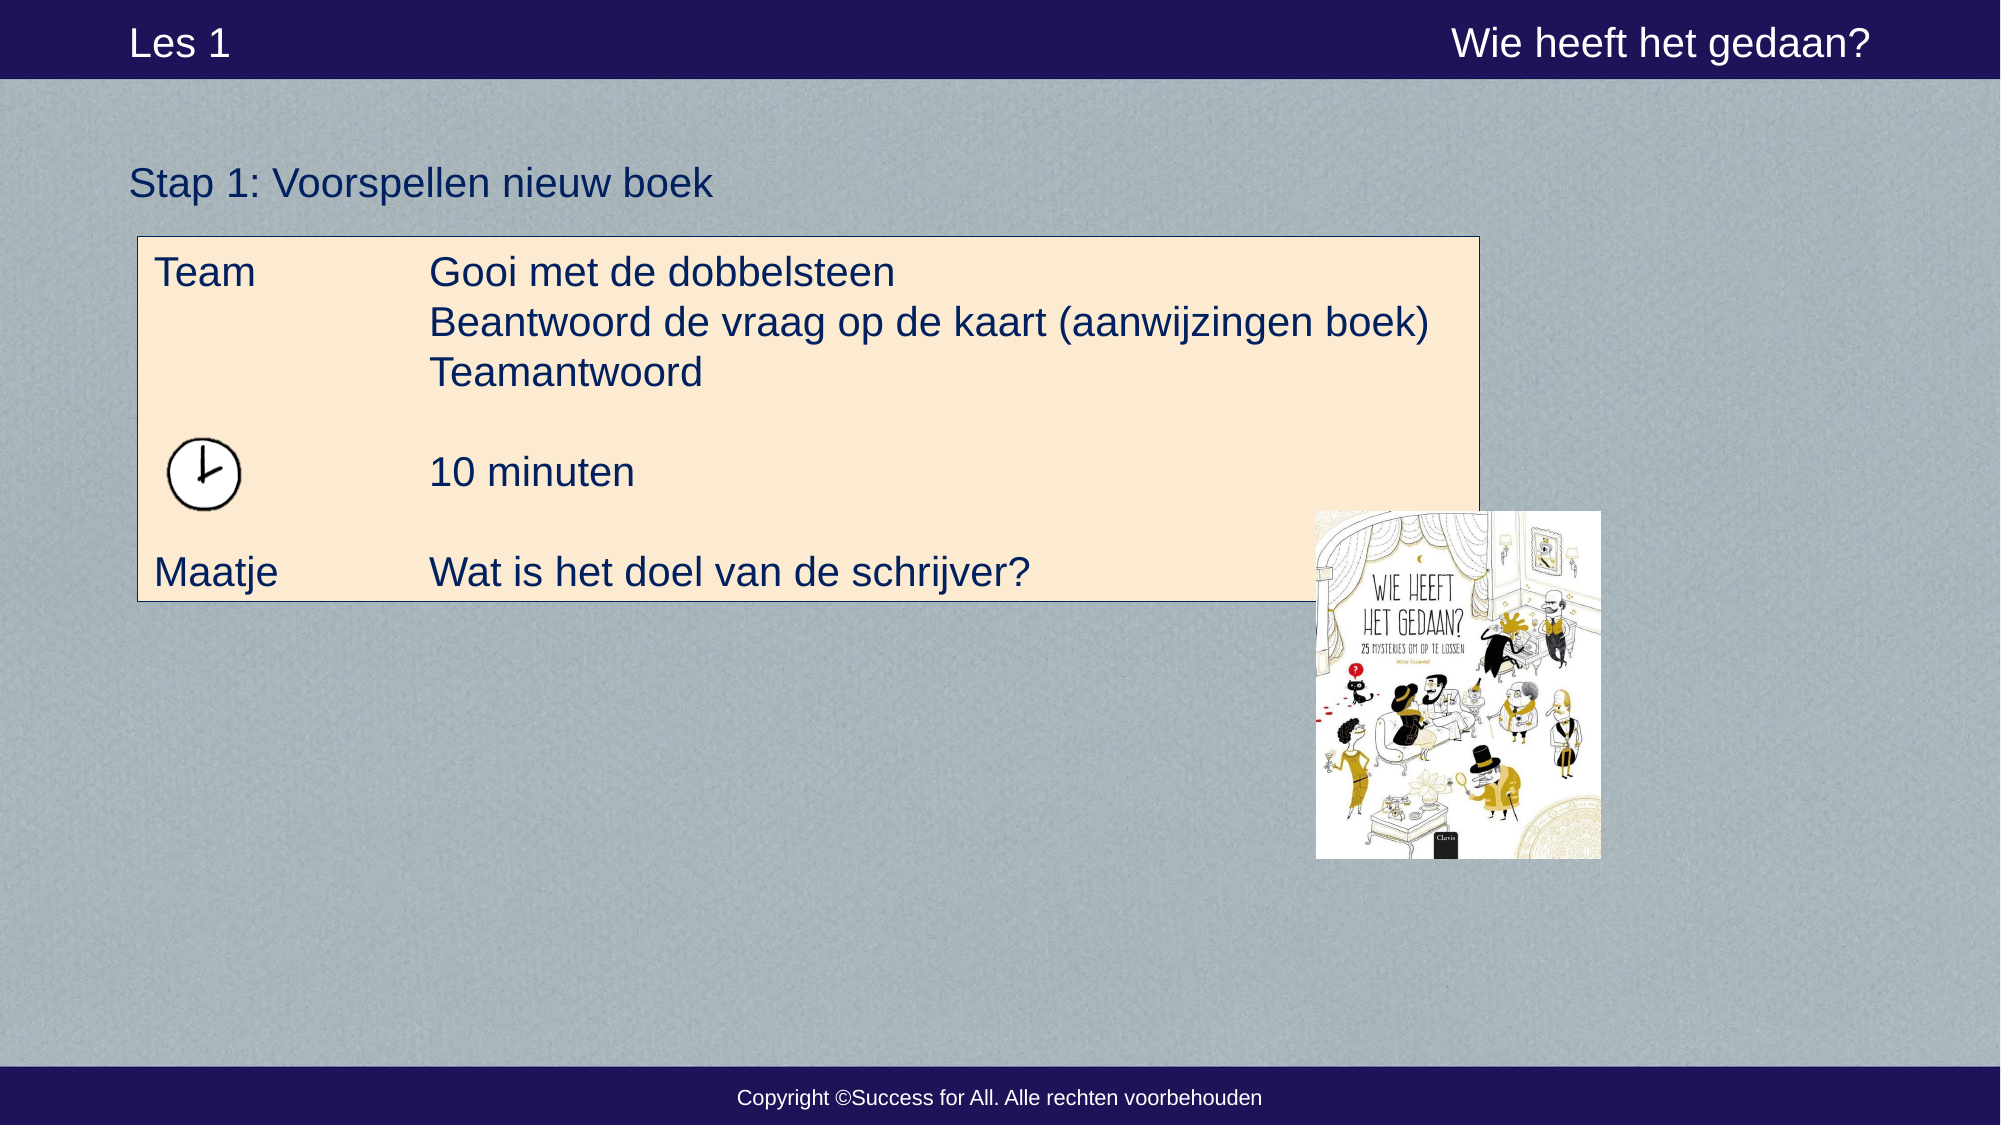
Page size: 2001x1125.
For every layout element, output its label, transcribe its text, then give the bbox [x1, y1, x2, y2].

text_box Team Gooi met de dobbelsteen Beantwoord de vraag op de kaart (aanwijzingen boek) Teamantwoord 10 minuten Maatje Wat is het doel van de schrijver? [137, 236, 1480, 602]
text_box Copyright ©Success for All. Alle rechten voorbehouden [0, 1076, 2000, 1125]
text_box Wie heeft het gedaan? [999, 8, 1886, 73]
text_box Stap 1: Voorspellen nieuw boek [113, 148, 1635, 214]
picture [0, 0, 2001, 1125]
text_box Les 1 [114, 8, 354, 73]
